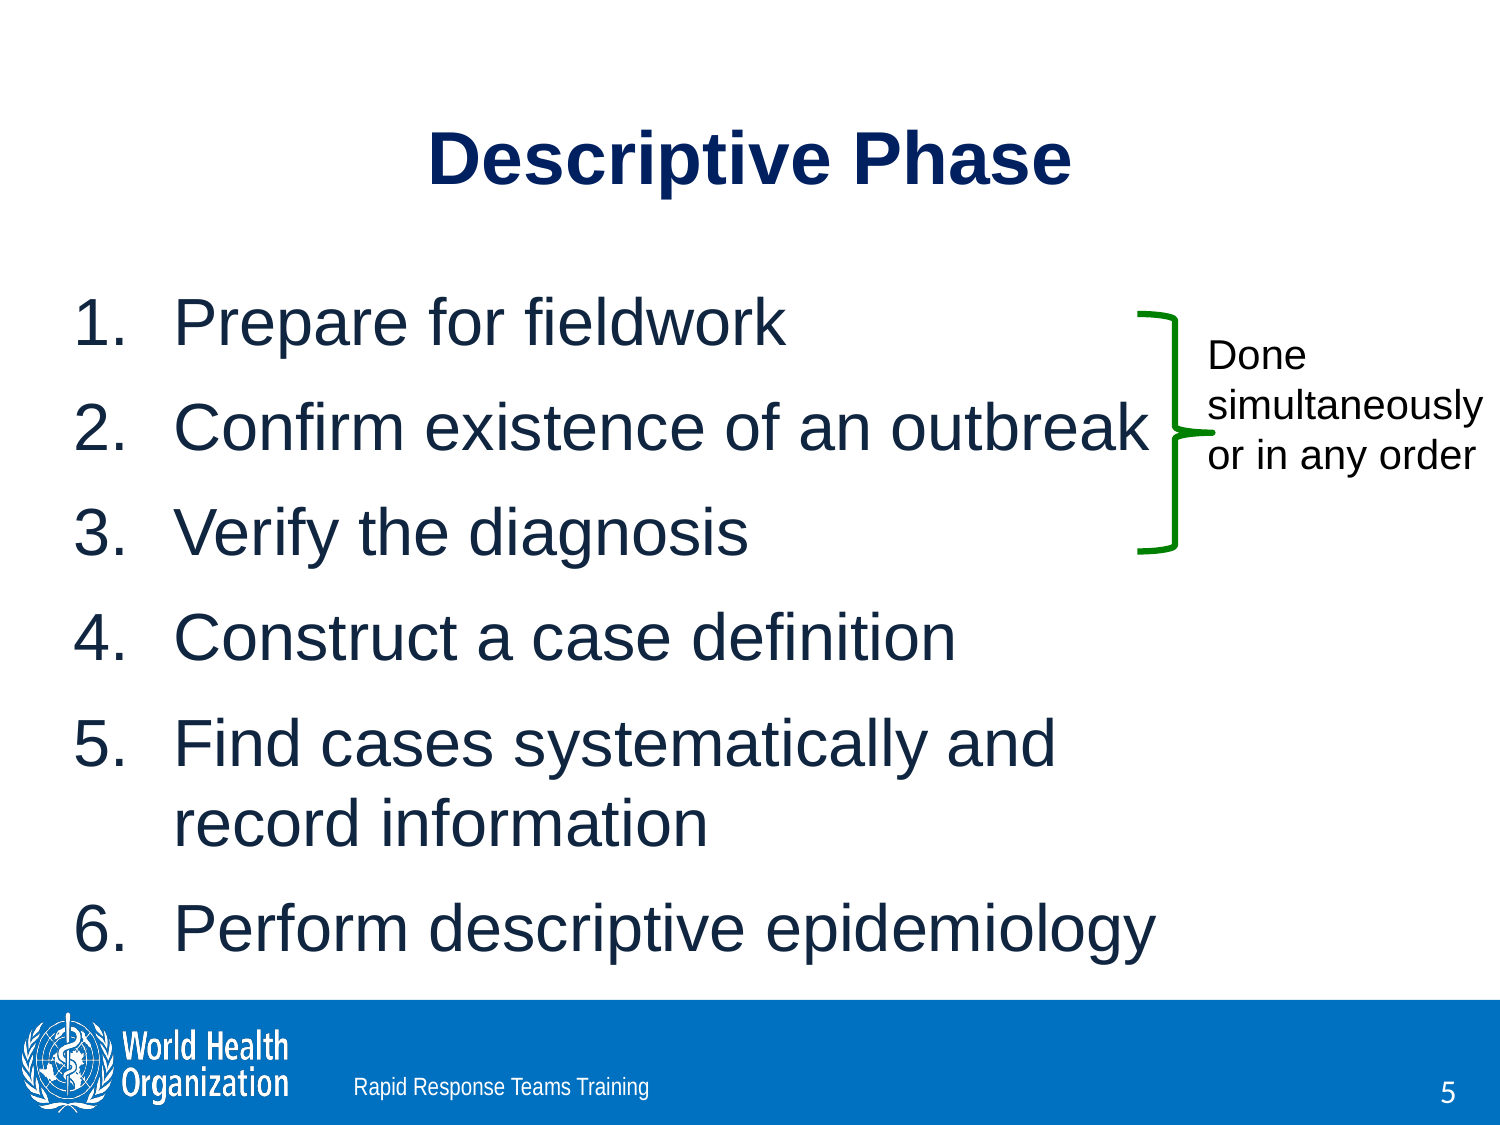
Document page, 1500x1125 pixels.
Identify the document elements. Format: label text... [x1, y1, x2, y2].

text_box Descriptive Phase [62, 101, 1439, 264]
picture [21, 1012, 288, 1113]
text_box [1137, 313, 1192, 553]
text_box Prepare for fieldwork Confirm existence of an outbreak Verify the diagnosis Construct a case definition Find cases systematically and record information Perform descriptive epidemiology [58, 271, 1175, 1059]
text_box Done simultaneously or in any order [1192, 320, 1500, 485]
